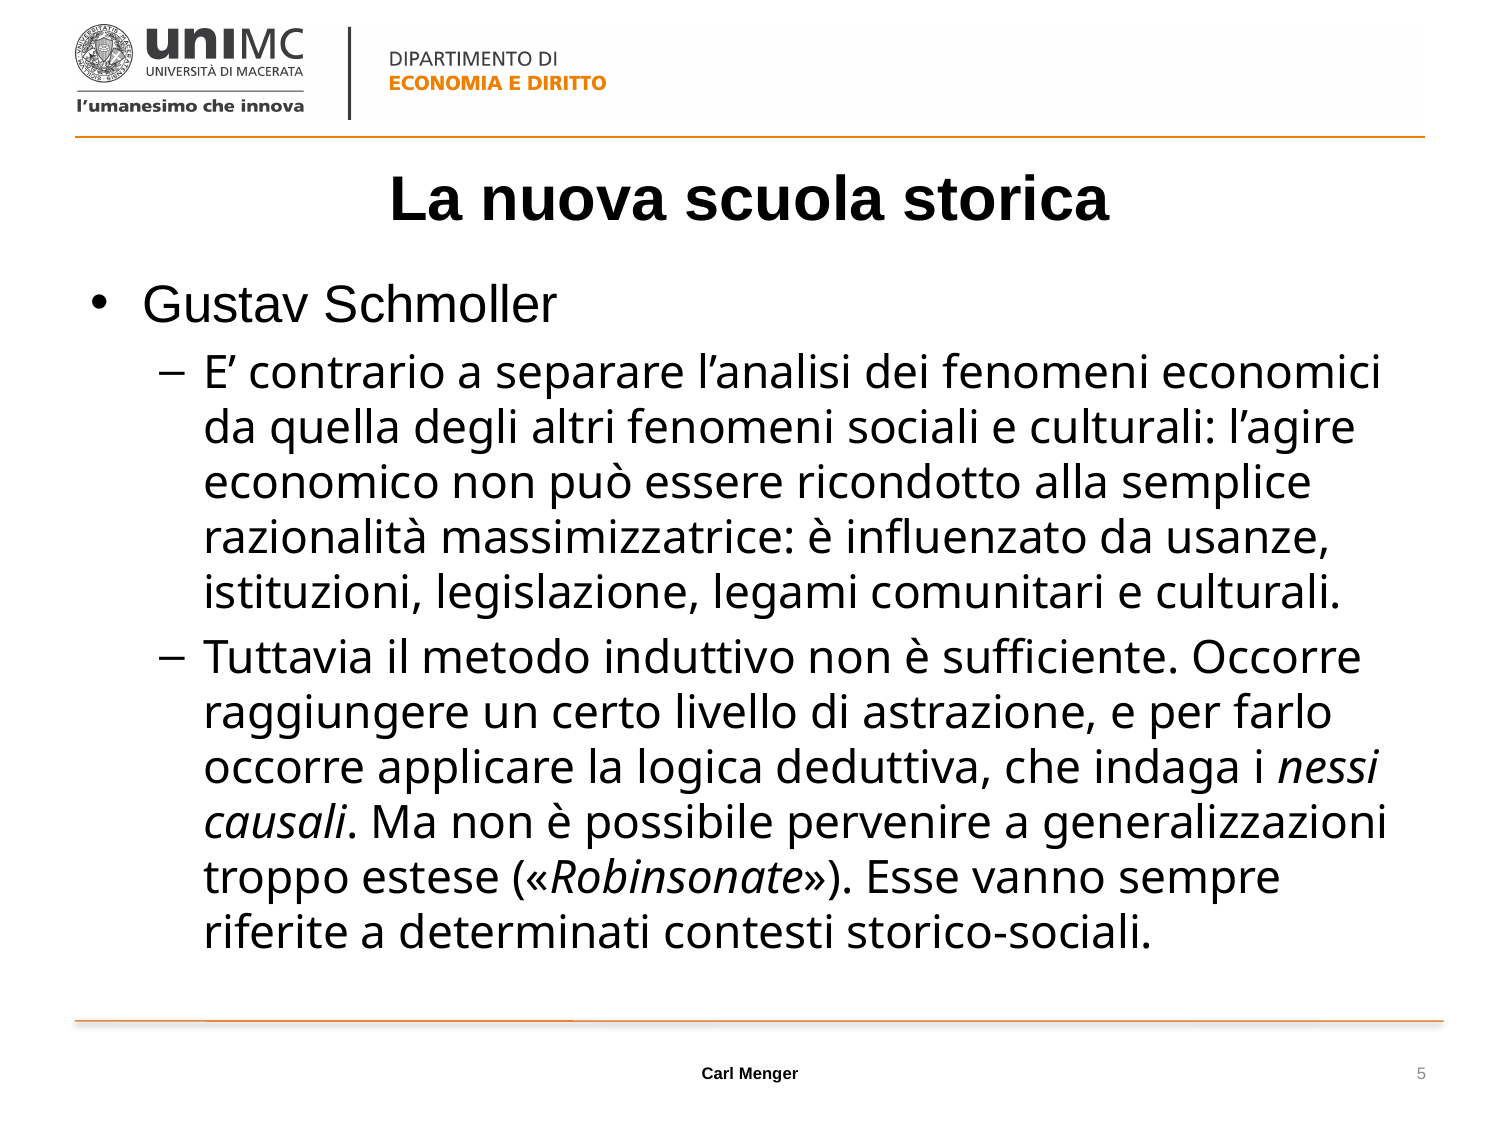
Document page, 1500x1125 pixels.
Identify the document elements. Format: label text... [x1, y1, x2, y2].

slide_number 5 [1091, 1042, 1442, 1103]
list Gustav Schmoller E’ contrario a separare l’analisi dei fenomeni economici da quella degli altri fenomeni sociali e culturali: l’agire economico non può essere ricondotto alla semplice razionalità massimizzatrice: è influenzato da usanze, istituzioni, legislazione, legami comunitari e culturali. Tuttavia il metodo induttivo non è sufficiente. Occorre raggiungere un certo livello di astrazione, e per farlo occorre applicare la logica deduttiva, che indaga i nessi causali. Ma non è possibile pervenire a generalizzazioni troppo estese («Robinsonate»). Esse vanno sempre riferite a determinati contesti storico-sociali. [75, 262, 1425, 1005]
picture [75, 24, 1425, 138]
footer Carl Menger [512, 1042, 988, 1103]
title La nuova scuola storica [75, 149, 1425, 241]
